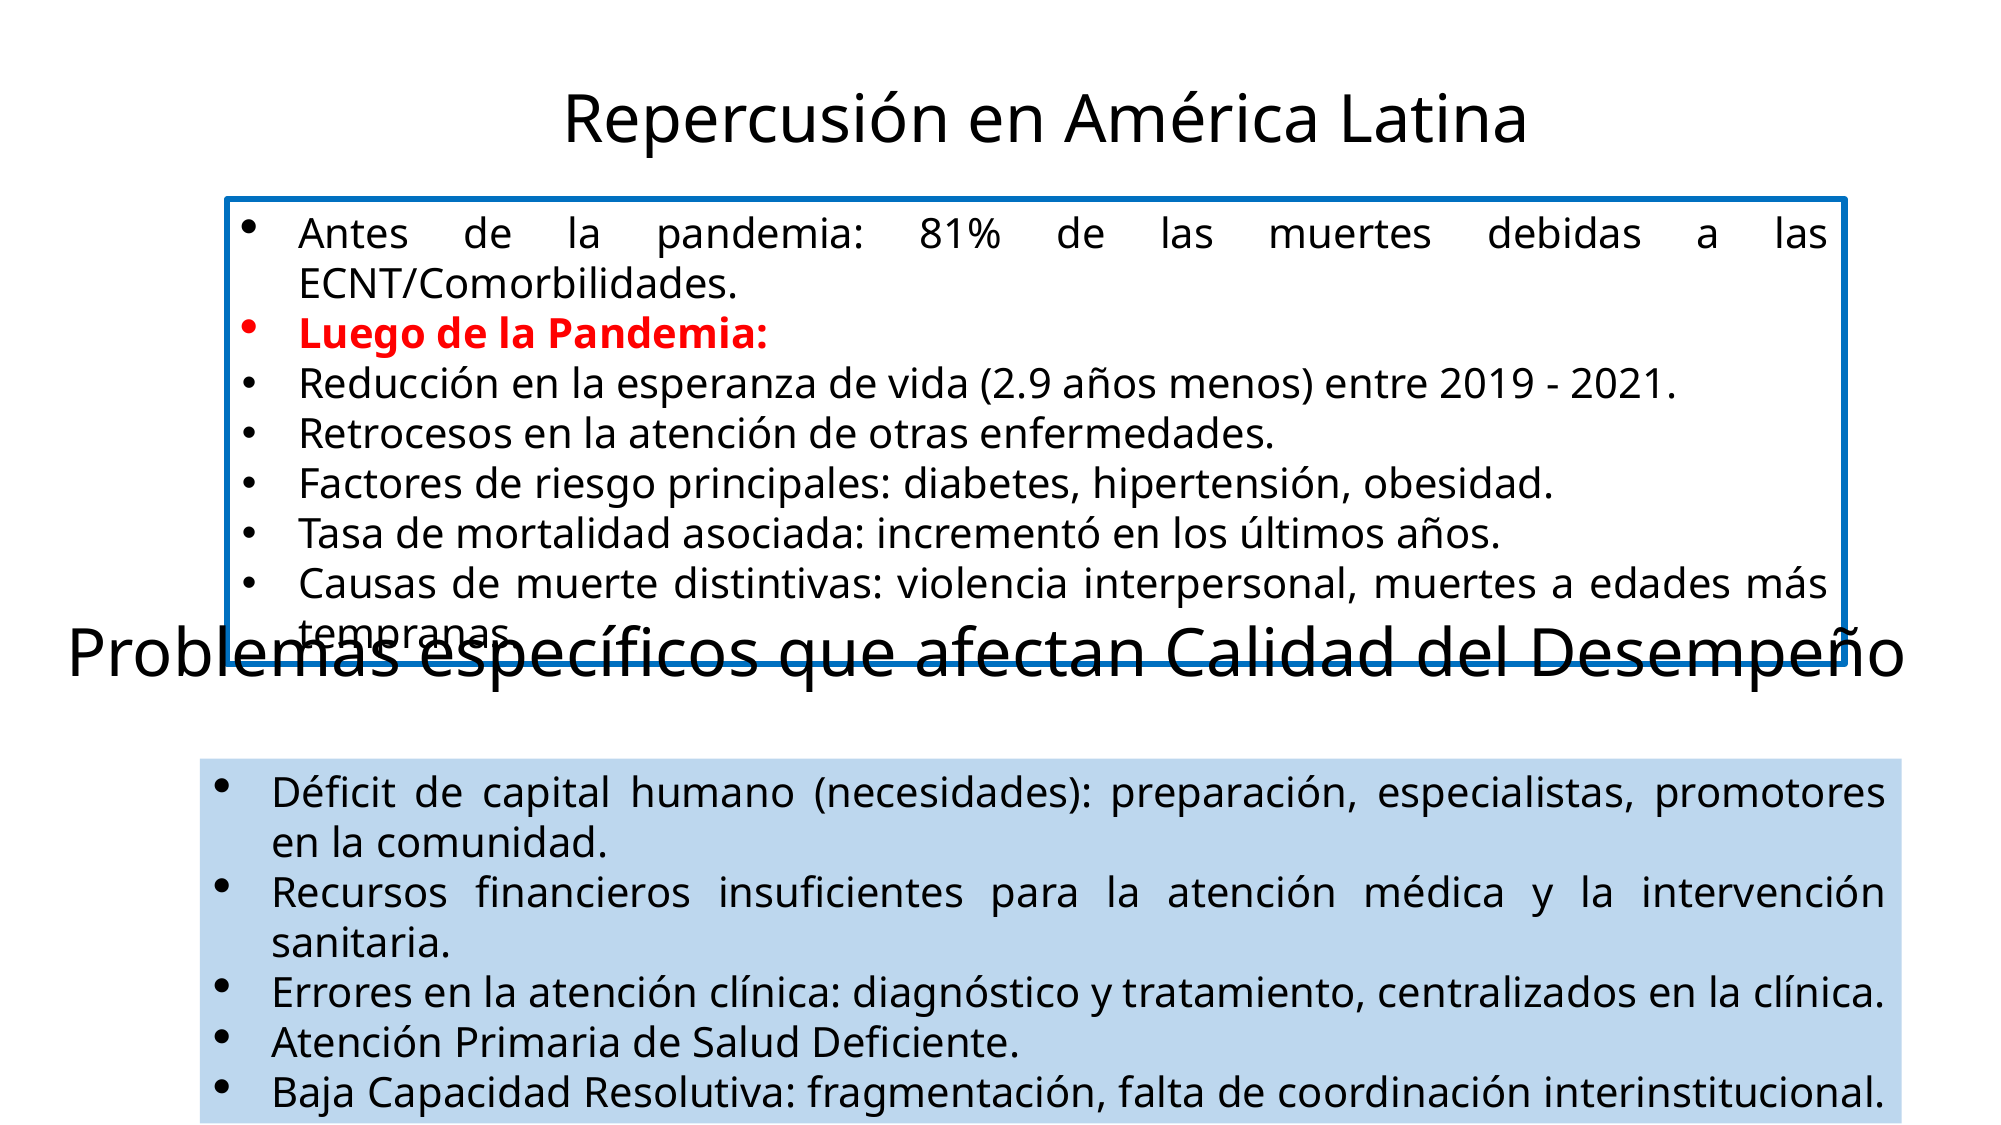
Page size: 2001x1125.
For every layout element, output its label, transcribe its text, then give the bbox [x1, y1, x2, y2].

text_box Repercusión en América Latina [547, 68, 1547, 164]
text_box Déficit de capital humano (necesidades): preparación, especialistas, promotores en la comunidad. Recursos financieros insuficientes para la atención médica y la intervención sanitaria. Errores en la atención clínica: diagnóstico y tratamiento, centralizados en la clínica. Atención Primaria de Salud Deficiente. Baja Capacidad Resolutiva: fragmentación, falta de coordinación interinstitucional. [199, 758, 1902, 1124]
text_box Problemas específicos que afectan Calidad del Desempeño [51, 602, 1925, 697]
text_box Antes de la pandemia: 81% de las muertes debidas a las ECNT/Comorbilidades. Luego de la Pandemia: Reducción en la esperanza de vida (2.9 años menos) entre 2019 - 2021. Retrocesos en la atención de otras enfermedades. Factores de riesgo principales: diabetes, hipertensión, obesidad. Tasa de mortalidad asociada: incrementó en los últimos años. Causas de muerte distintivas: violencia interpersonal, muertes a edades más tempranas. [227, 199, 1845, 602]
